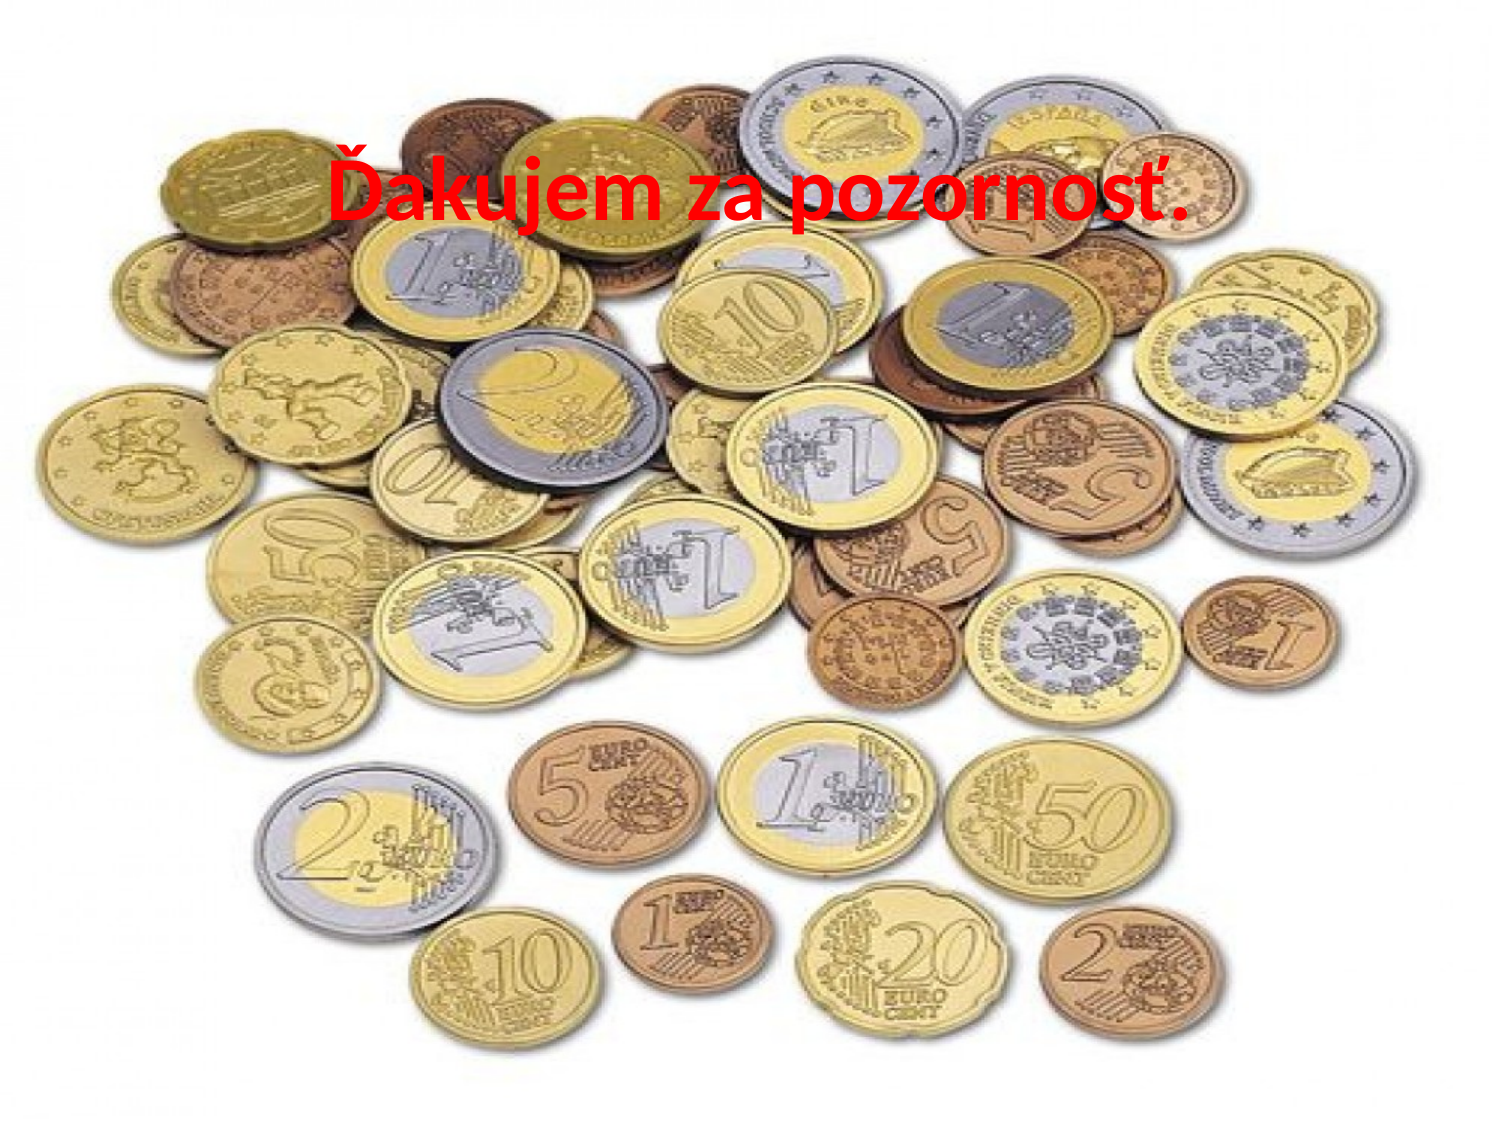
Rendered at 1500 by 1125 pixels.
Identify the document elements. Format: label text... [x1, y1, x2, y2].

picture [0, 0, 1500, 1125]
title Ďakujem za pozornosť. [88, 89, 1432, 278]
